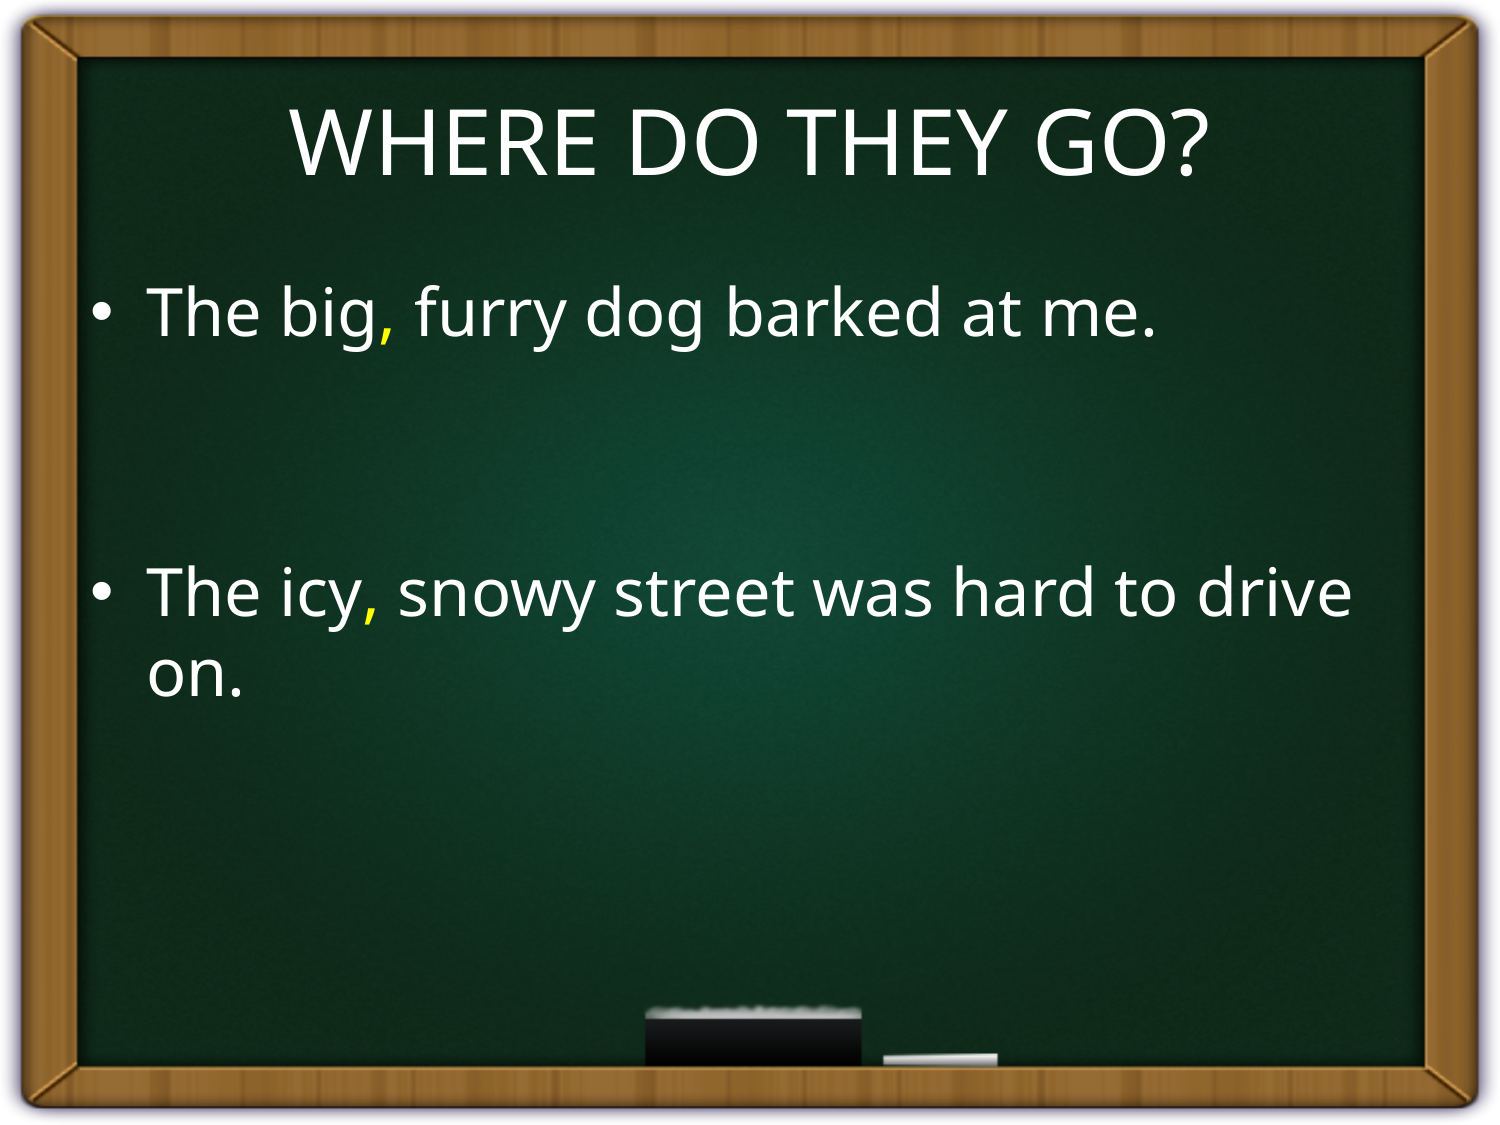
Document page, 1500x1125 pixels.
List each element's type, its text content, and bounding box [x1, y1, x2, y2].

picture [0, 0, 1500, 1125]
list The big, furry dog barked at me. The icy, snowy street was hard to drive on. [75, 262, 1425, 1005]
title WHERE DO THEY GO? [75, 45, 1425, 233]
